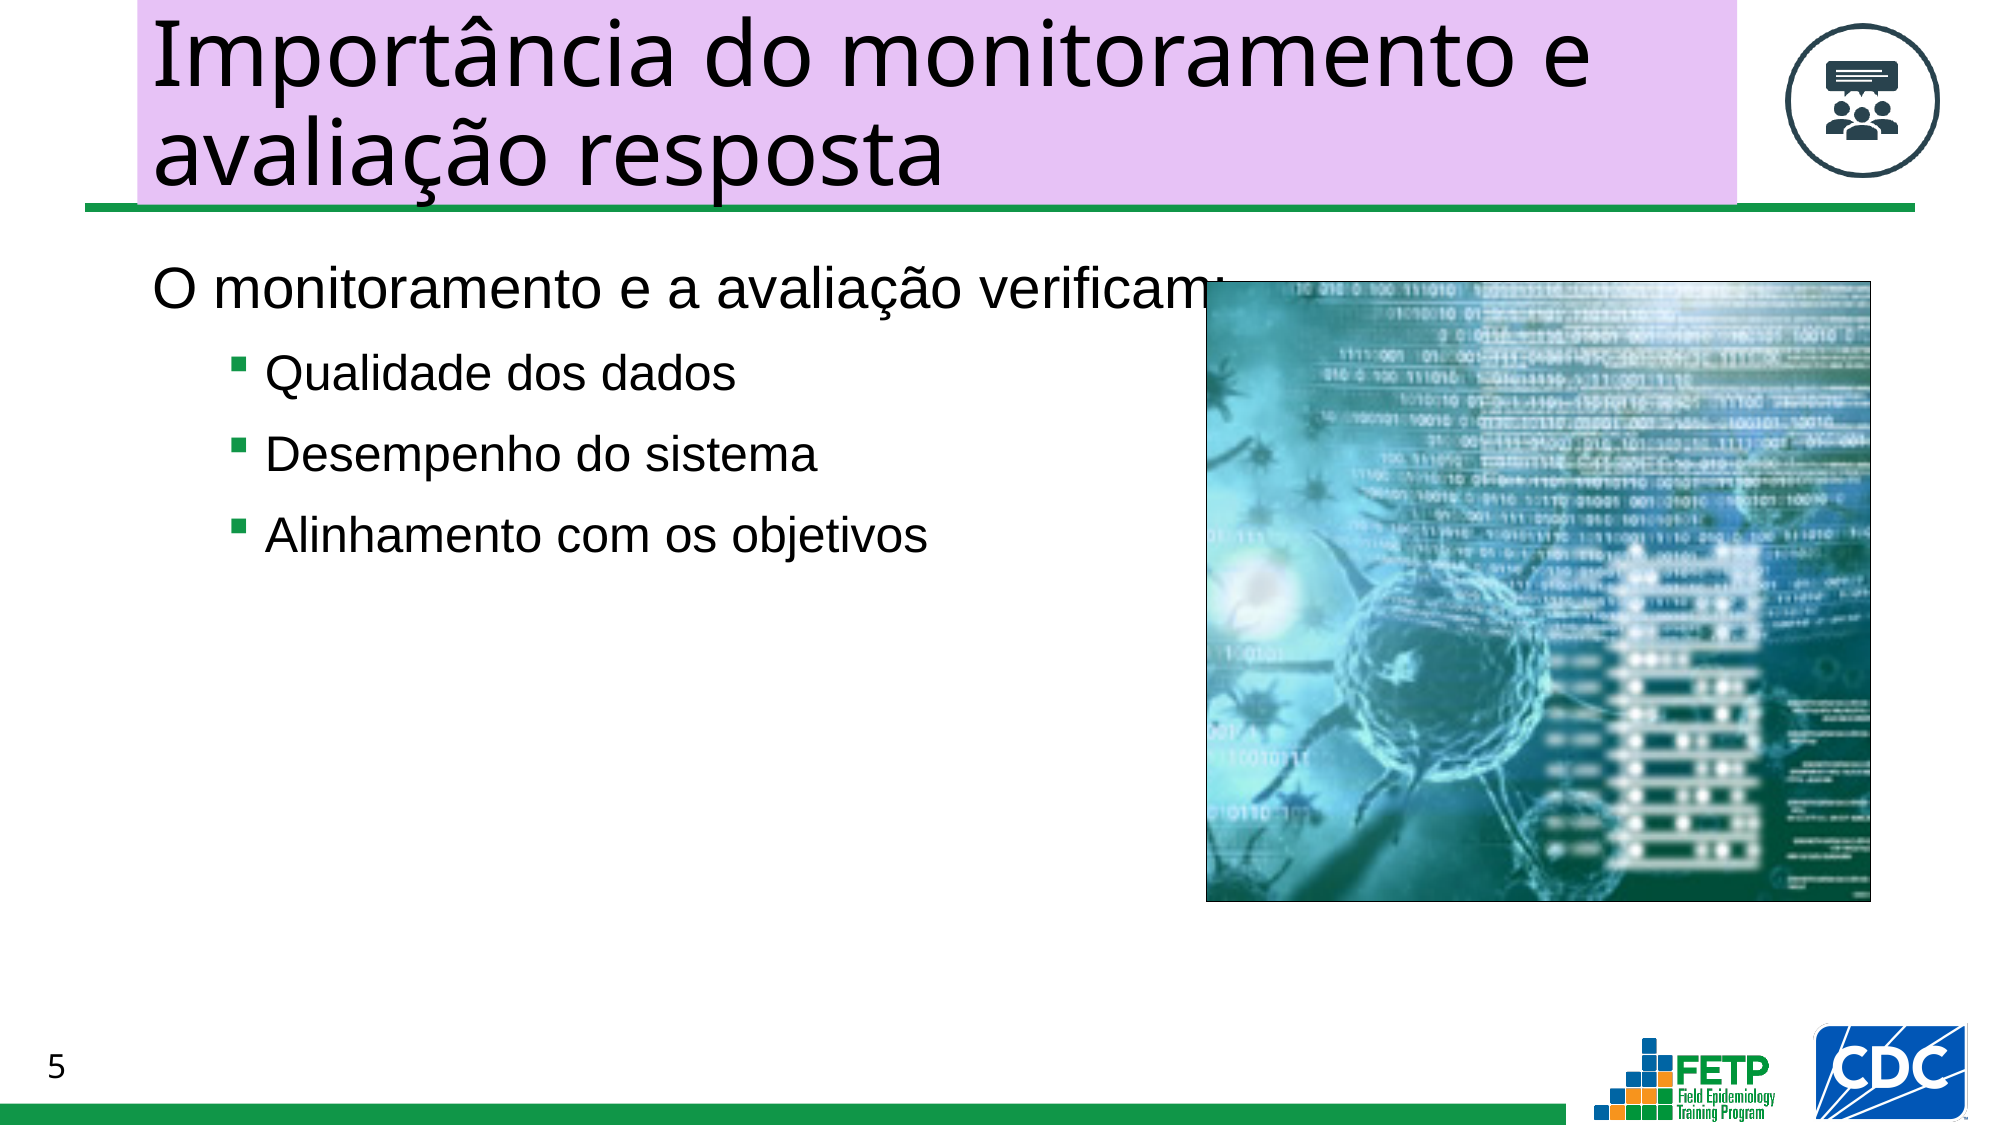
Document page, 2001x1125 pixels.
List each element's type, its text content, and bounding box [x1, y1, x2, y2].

title Importância do monitoramento e avaliação resposta [137, 0, 1738, 205]
picture [1206, 281, 1871, 902]
picture [1785, 23, 1940, 178]
list O monitoramento e a avaliação verificam: Qualidade dos dados Desempenho do sistema Alinhamento com os objetivos [137, 242, 1863, 1004]
picture [1594, 1038, 1775, 1122]
picture [1813, 1023, 1968, 1122]
